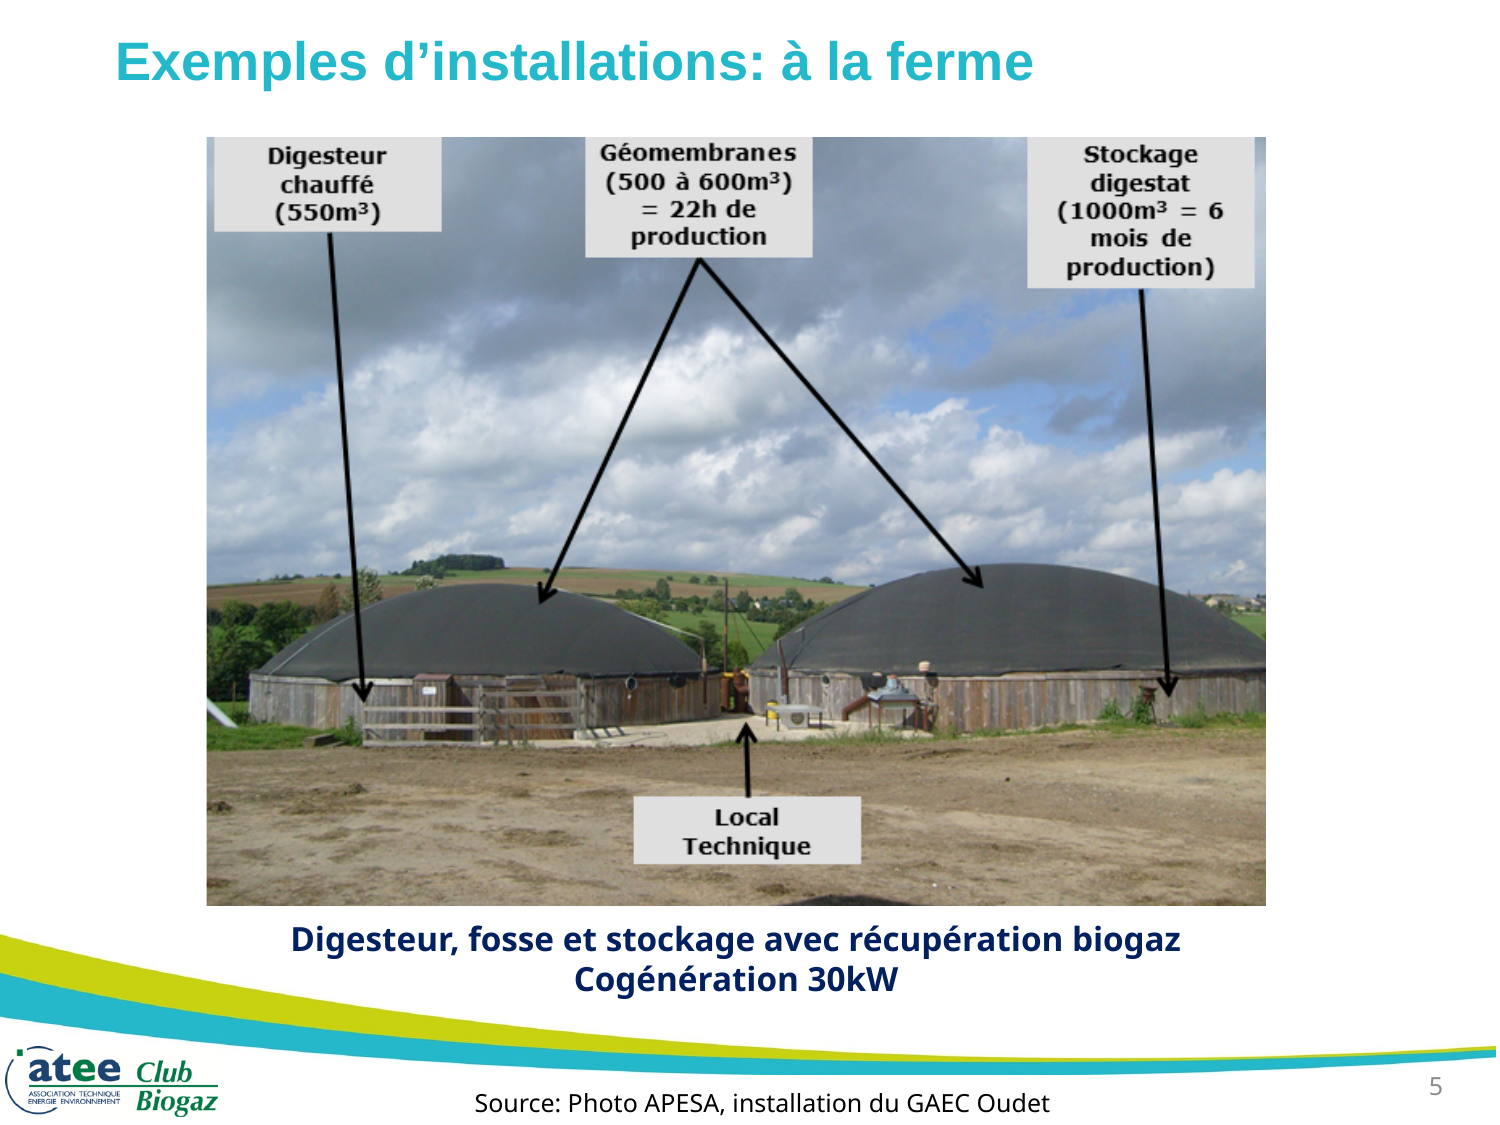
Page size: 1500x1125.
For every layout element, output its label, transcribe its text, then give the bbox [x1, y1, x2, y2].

text_box Source: Photo APESA, installation du GAEC Oudet [460, 1080, 1072, 1125]
text_box Digesteur, fosse et stockage avec récupération biogaz Cogénération 30kW [145, 910, 1327, 1006]
picture [206, 136, 1266, 906]
title Exemples d’installations: à la ferme [100, 18, 1448, 113]
picture [0, 933, 1496, 1117]
